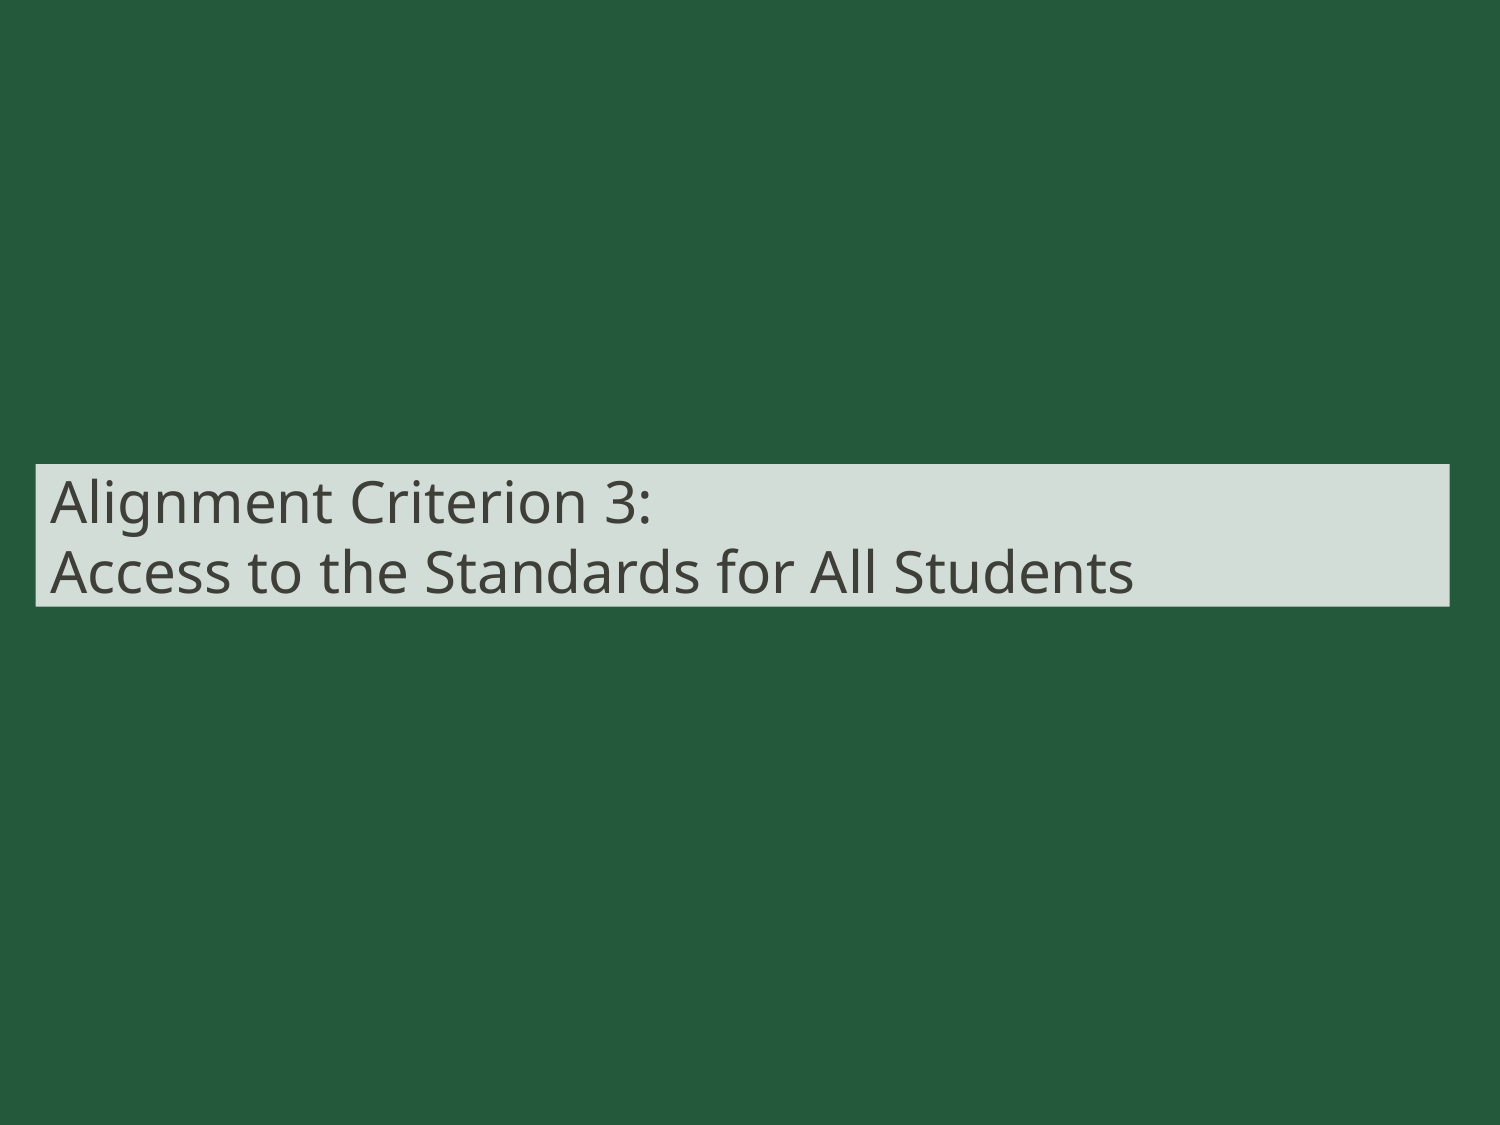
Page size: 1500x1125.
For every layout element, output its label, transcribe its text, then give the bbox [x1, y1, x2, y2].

title Alignment Criterion 3: Access to the Standards for All Students [35, 464, 1450, 607]
